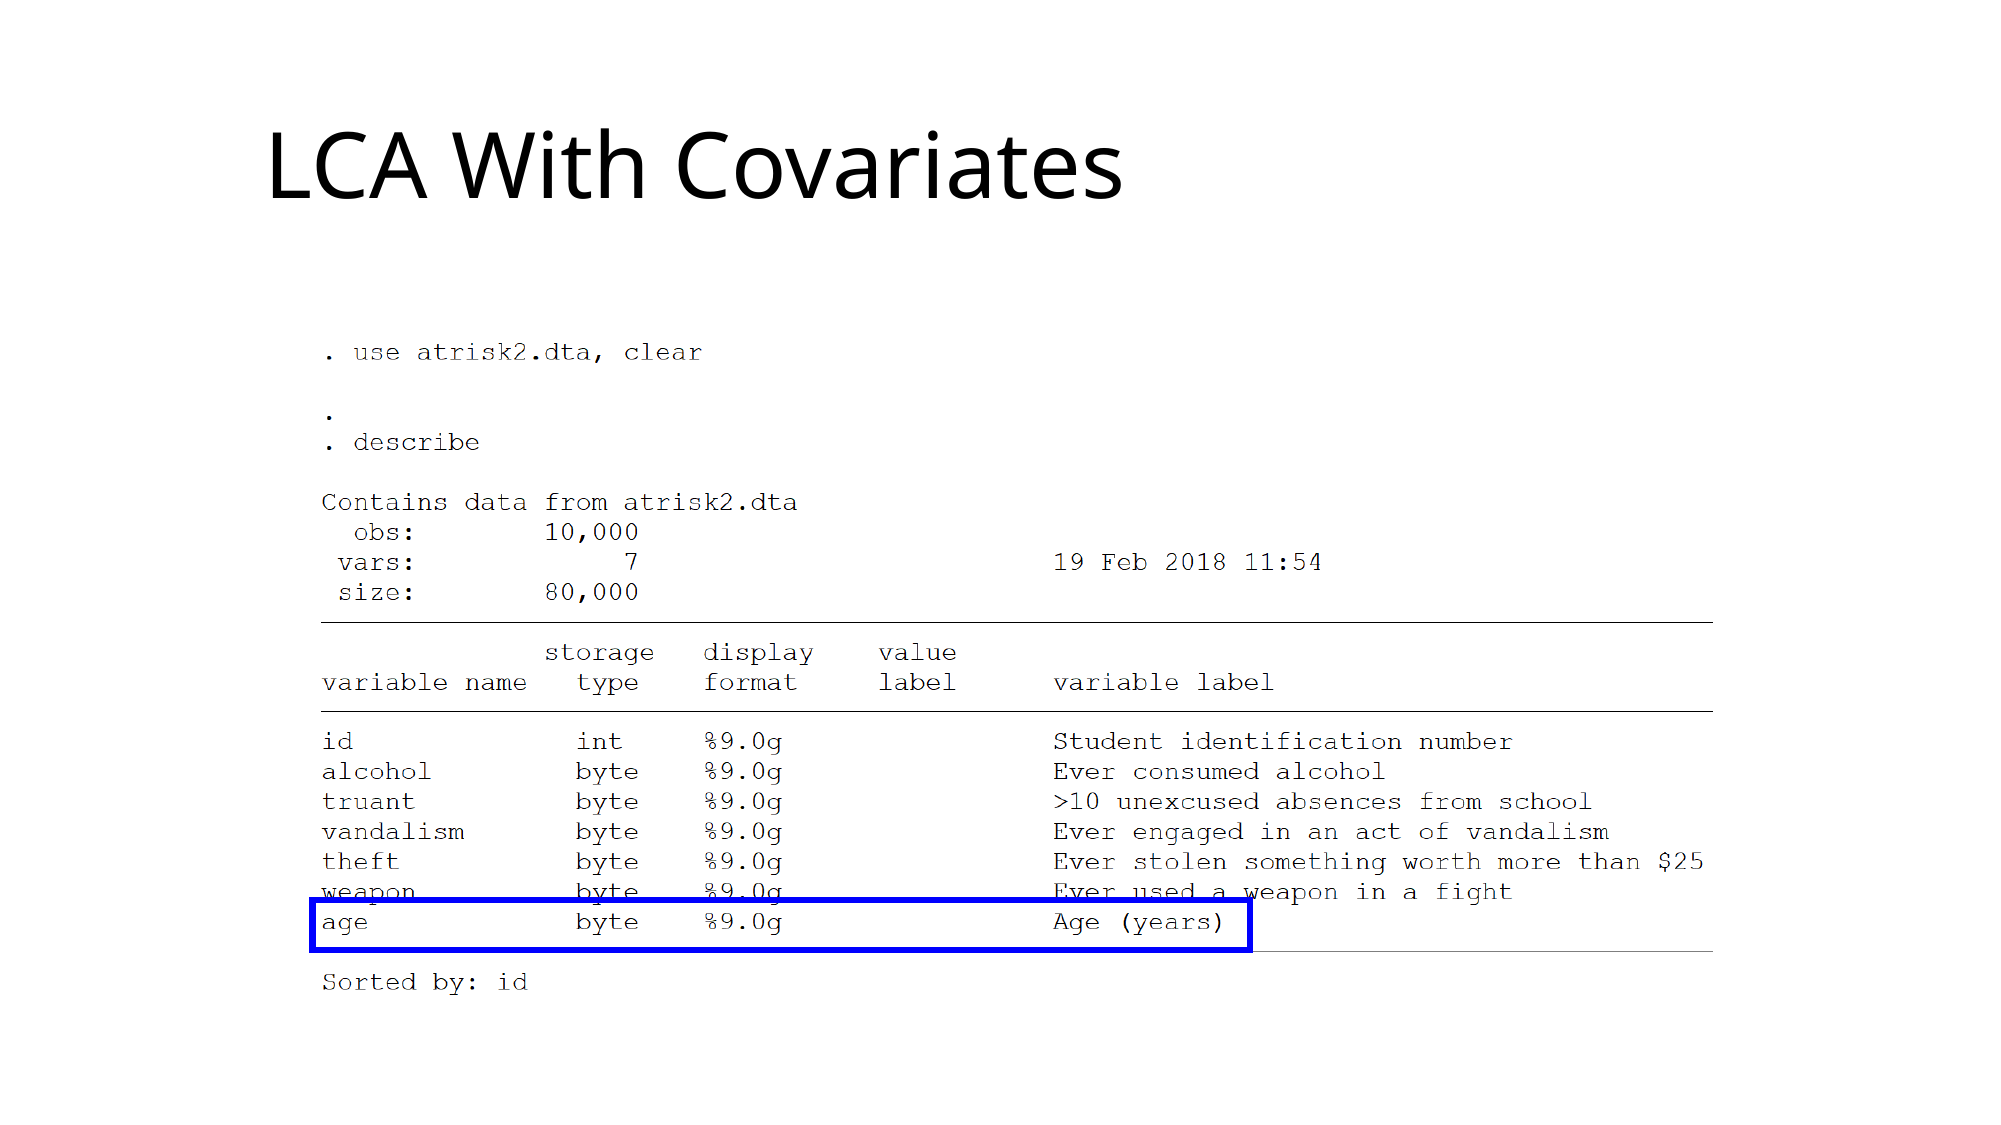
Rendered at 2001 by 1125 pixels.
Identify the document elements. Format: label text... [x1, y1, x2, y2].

picture [312, 337, 1713, 997]
title LCA With Covariates [249, 99, 1750, 238]
